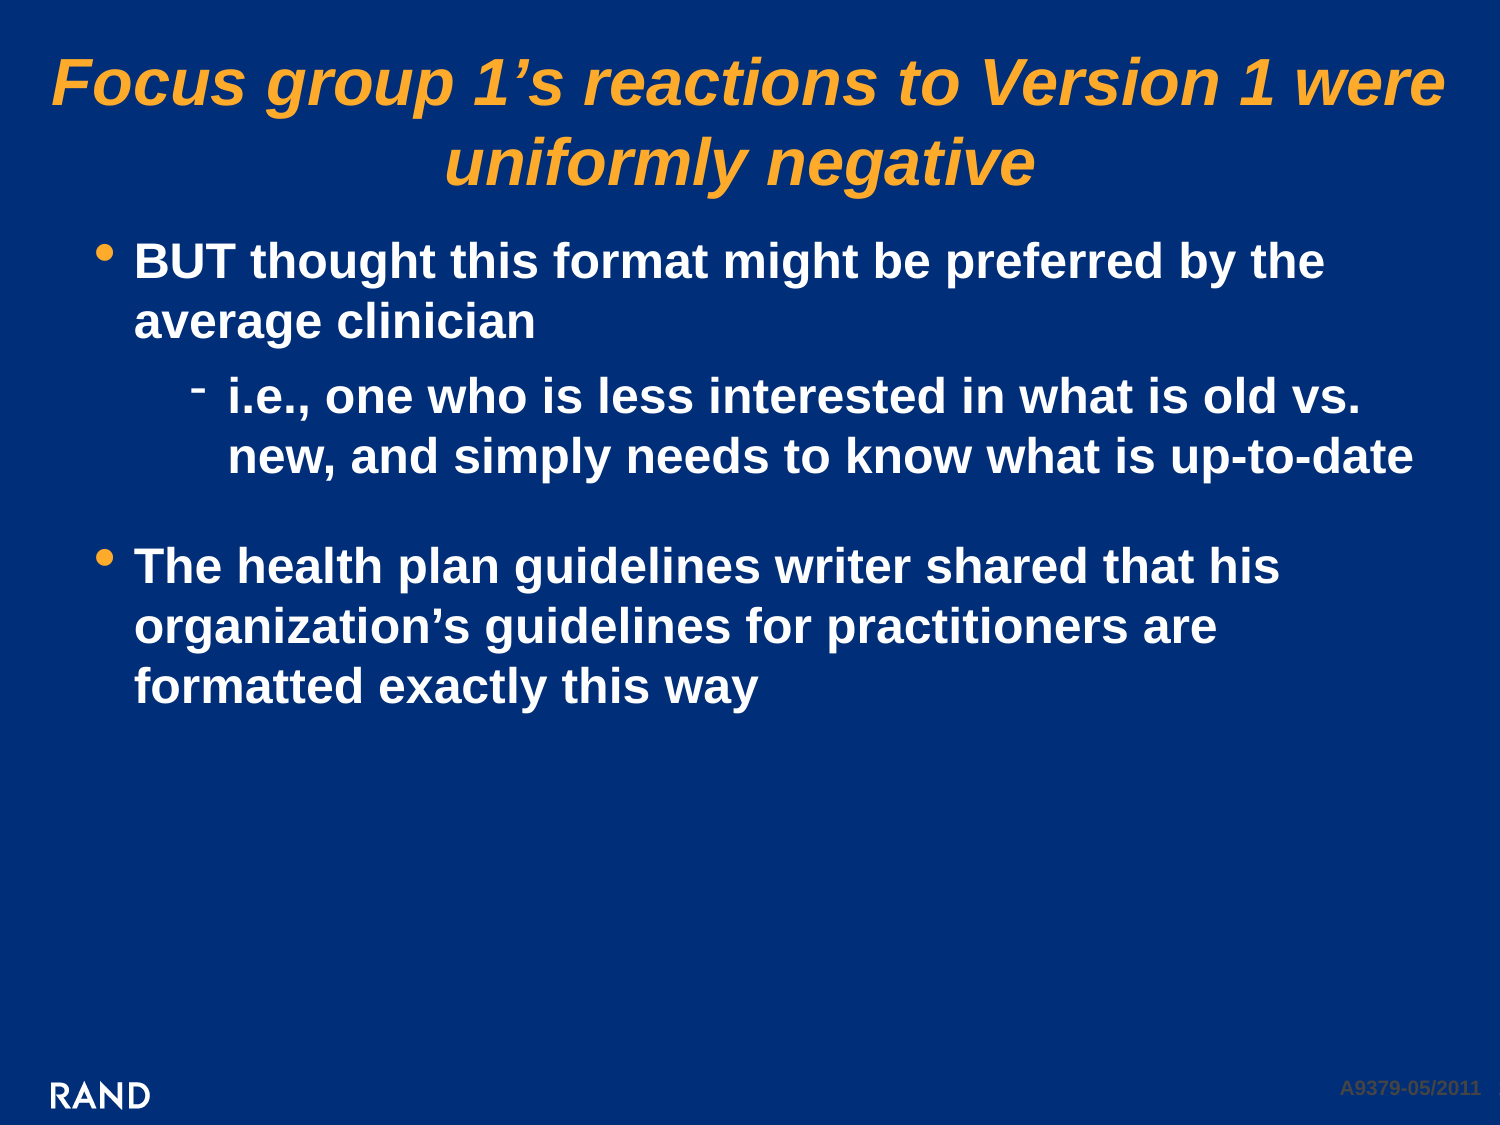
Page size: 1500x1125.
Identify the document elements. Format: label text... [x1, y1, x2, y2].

title Focus group 1’s reactions to Version 1 were uniformly negative [0, 24, 1500, 213]
list BUT thought this format might be preferred by the average clinician i.e., one who is less interested in what is old vs. new, and simply needs to know what is up-to-date The health plan guidelines writer shared that his organization’s guidelines for practitioners are formatted exactly this way [24, 220, 1475, 1024]
picture [50, 1079, 151, 1110]
